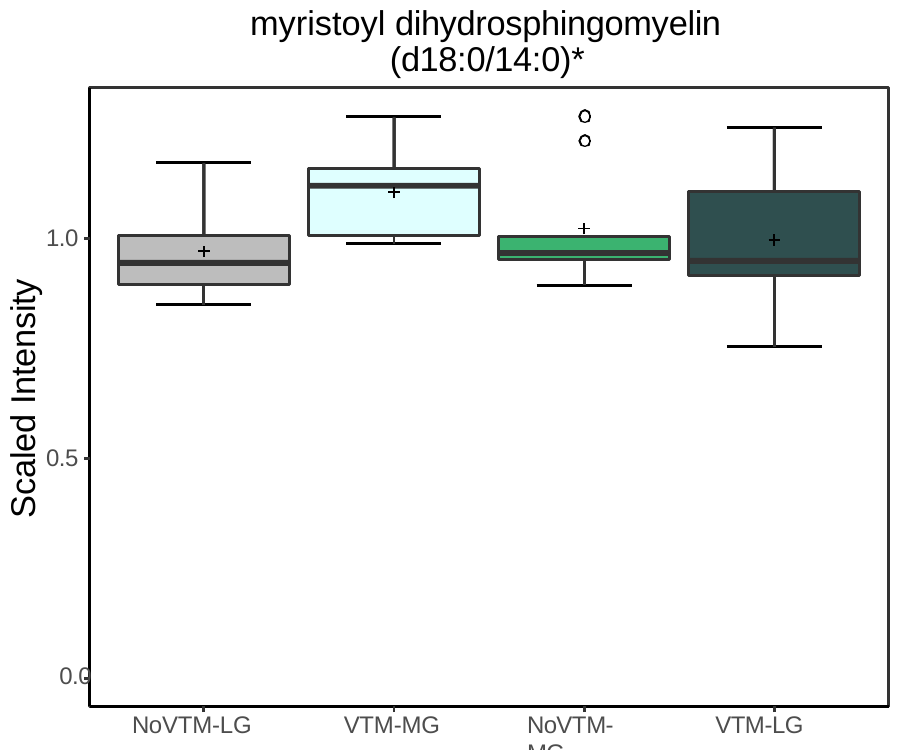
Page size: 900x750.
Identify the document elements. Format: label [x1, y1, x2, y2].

text_box [1, 274, 82, 521]
slide_number [130, 713, 257, 750]
text_box [83, 86, 891, 750]
title [130, 0, 770, 86]
footer [57, 661, 95, 750]
text_box [44, 220, 82, 252]
